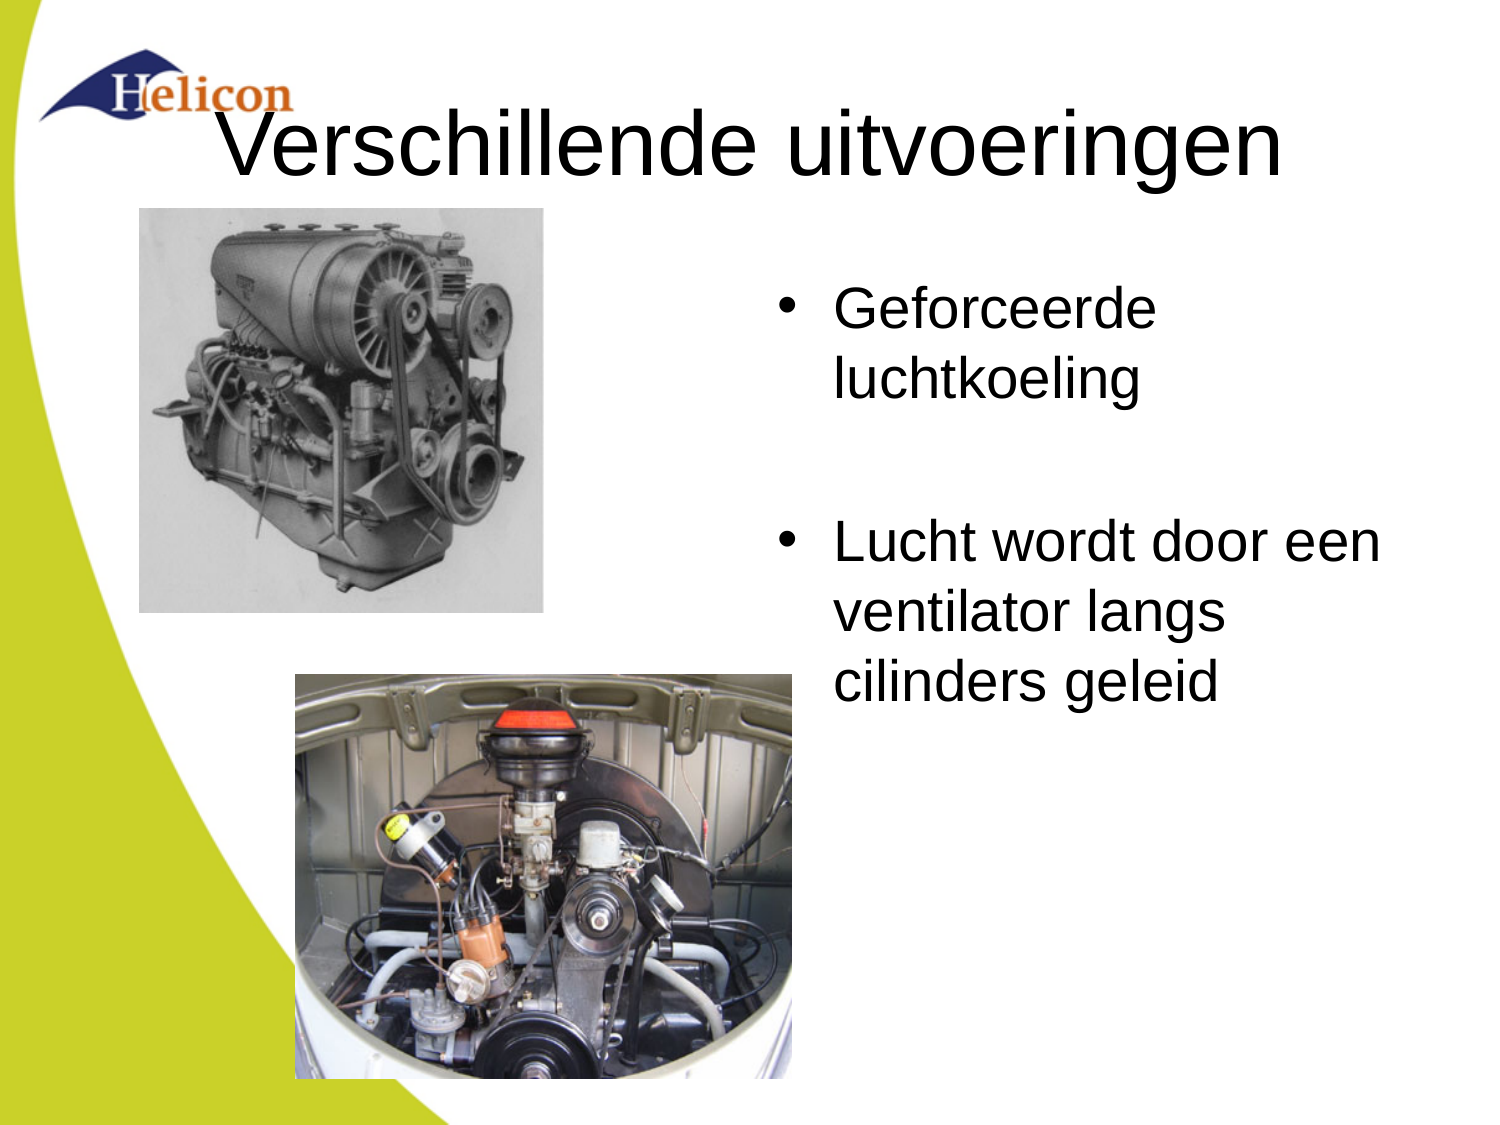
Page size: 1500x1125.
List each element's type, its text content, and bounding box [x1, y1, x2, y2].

list Geforceerde luchtkoeling Lucht wordt door een ventilator langs cilinders geleid [762, 262, 1425, 1005]
picture [0, 0, 1500, 1125]
title Verschillende uitvoeringen [75, 45, 1425, 233]
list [138, 207, 544, 613]
